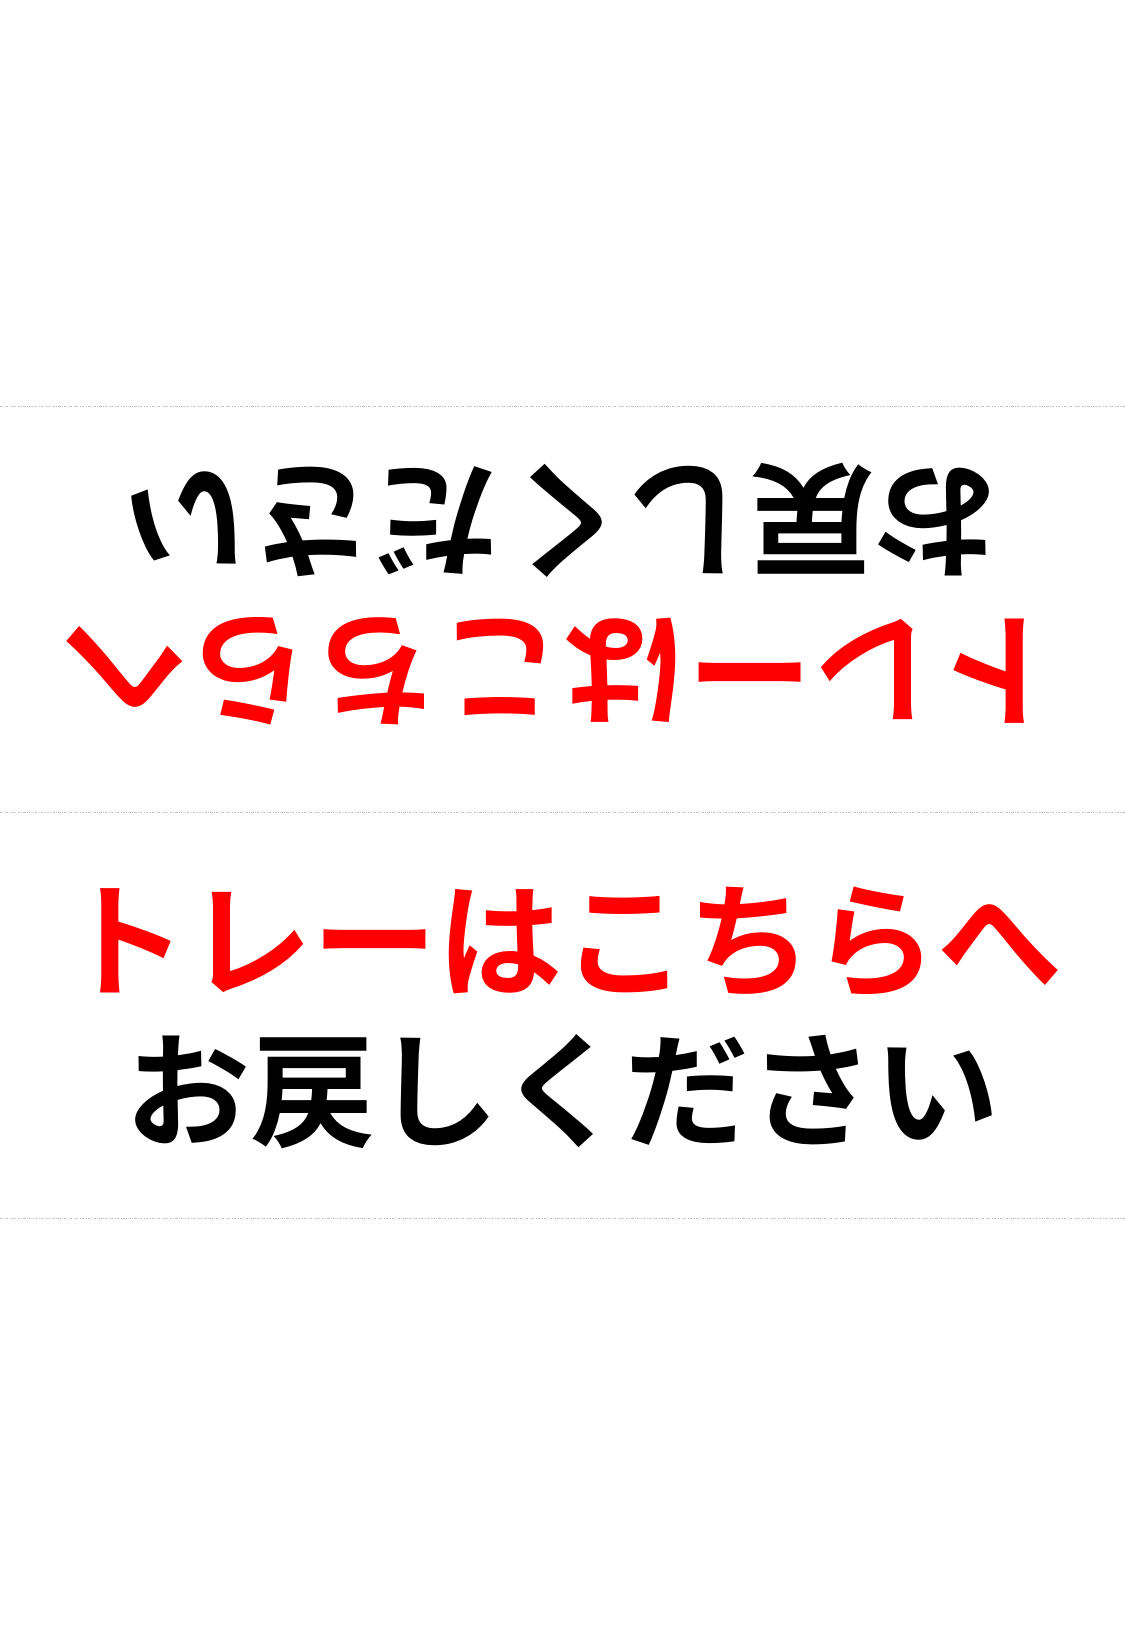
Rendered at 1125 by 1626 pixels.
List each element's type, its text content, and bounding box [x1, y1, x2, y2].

text_box トレーはこちらへ お戻しください [47, 442, 1078, 758]
text_box トレーはこちらへ お戻しください [47, 855, 1078, 1171]
